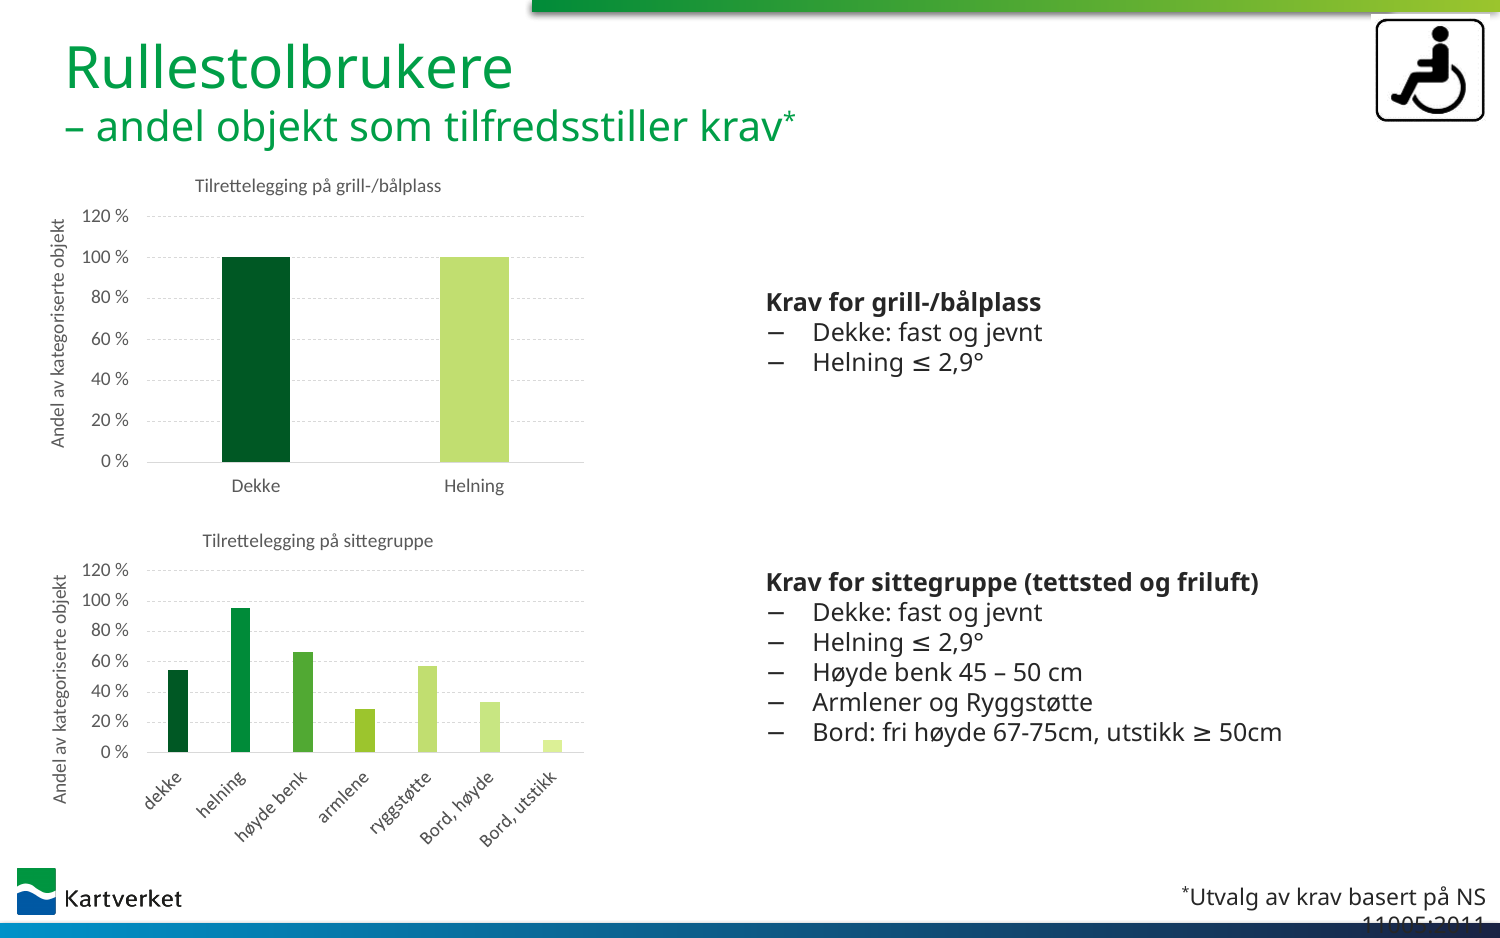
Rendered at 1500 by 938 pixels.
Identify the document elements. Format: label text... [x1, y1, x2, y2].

picture [41, 520, 595, 859]
text_box Krav for grill-/bålplass Dekke: fast og jevnt Helning ≤ 2,9° [750, 279, 1452, 384]
picture [41, 166, 595, 505]
text_box *Utvalg av krav basert på NS 11005:2011 [1068, 873, 1500, 938]
picture [1371, 13, 1491, 127]
text_box Krav for sittegruppe (tettsted og friluft) Dekke: fast og jevnt Helning ≤ 2,9° Høyde benk 45 – 50 cm Armlener og Ryggstøtte Bord: fri høyde 67-75cm, utstikk ≥ 50cm [750, 559, 1500, 754]
text_box Rullestolbrukere – andel objekt som tilfredsstiller krav* [49, 14, 1431, 158]
